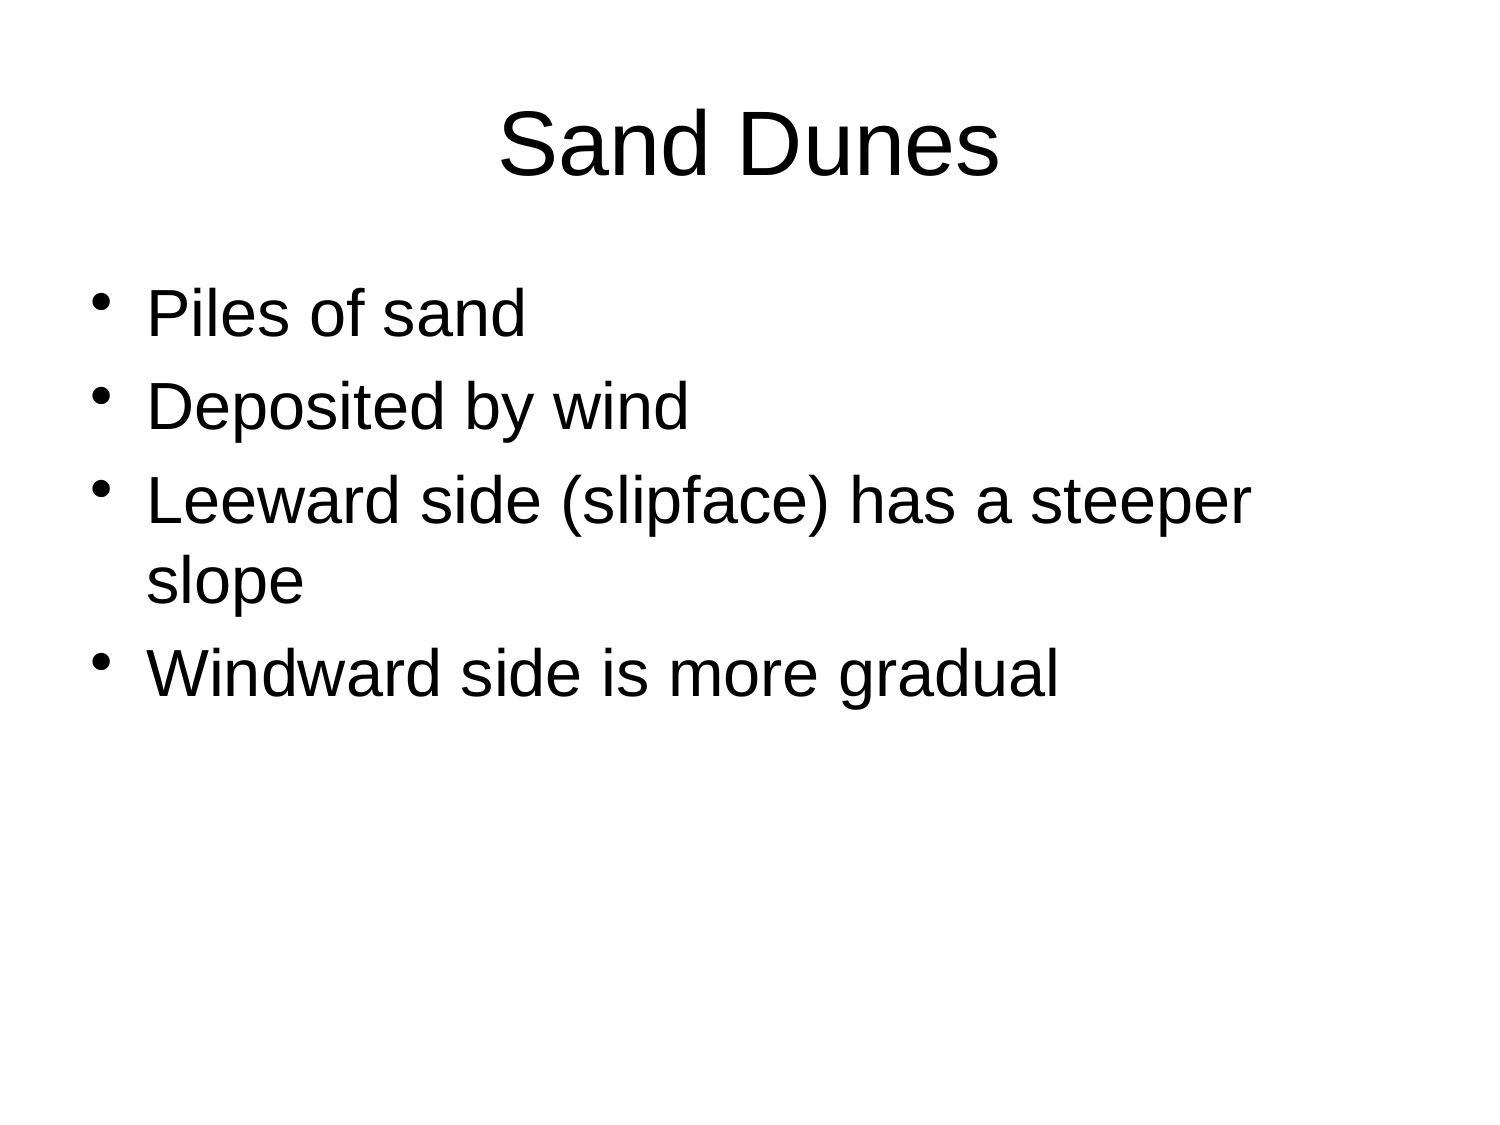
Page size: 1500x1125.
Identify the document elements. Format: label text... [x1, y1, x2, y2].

list Piles of sand Deposited by wind Leeward side (slipface) has a steeper slope Windward side is more gradual [74, 262, 1426, 1006]
title Sand Dunes [74, 44, 1426, 233]
